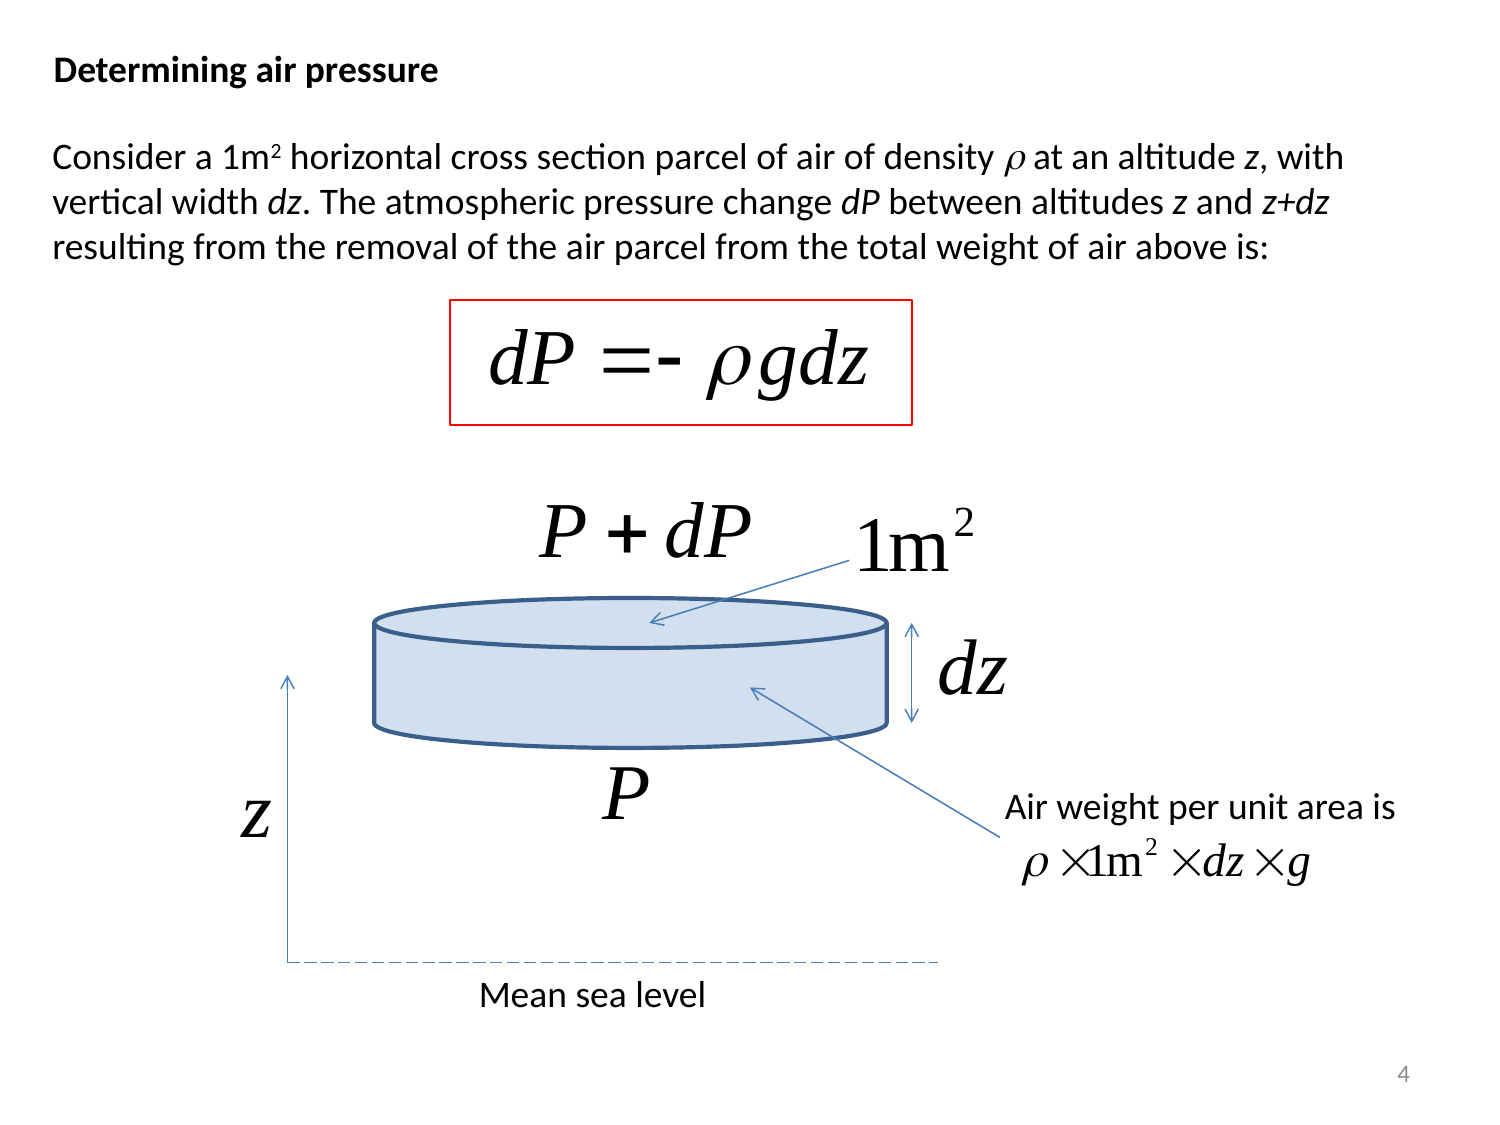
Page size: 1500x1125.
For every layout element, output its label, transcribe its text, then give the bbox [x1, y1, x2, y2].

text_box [848, 485, 994, 586]
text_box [749, 687, 1001, 838]
text_box Air weight per unit area is [1004, 774, 1412, 835]
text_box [586, 747, 667, 835]
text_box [1012, 824, 1322, 899]
text_box Determining air pressure [38, 37, 455, 98]
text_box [648, 560, 850, 624]
text_box [372, 595, 889, 750]
text_box Mean sea level [464, 971, 722, 1023]
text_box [923, 622, 1026, 717]
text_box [474, 312, 887, 421]
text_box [523, 485, 770, 580]
slide_number 4 [1074, 1042, 1425, 1103]
text_box Consider a 1m2 horizontal cross section parcel of air of density r at an altitude z, with vertical width dz. The atmospheric pressure change dP between altitudes z and z+dz resulting from the removal of the air parcel from the total weight of air above is: [37, 124, 1413, 275]
text_box [448, 298, 914, 427]
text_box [224, 787, 283, 853]
